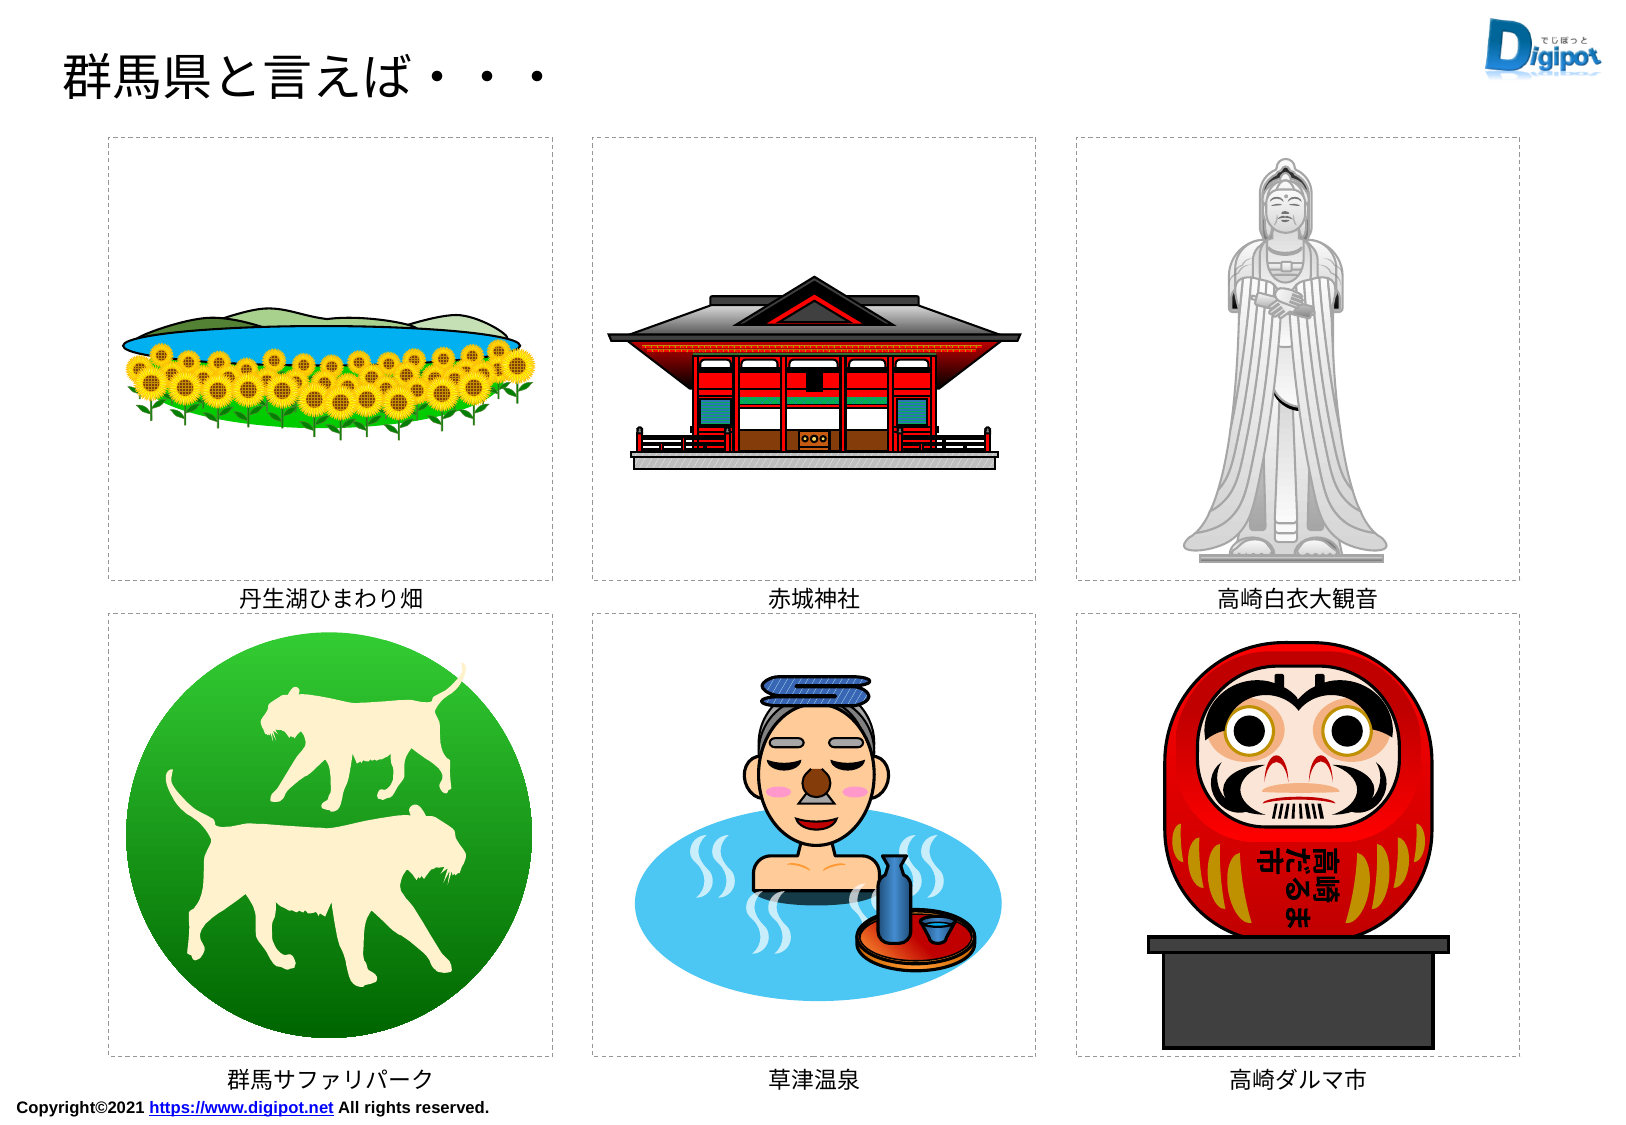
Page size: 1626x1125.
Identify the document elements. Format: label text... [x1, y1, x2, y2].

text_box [126, 632, 532, 1038]
text_box 草津温泉 [587, 1058, 1041, 1101]
picture [1485, 18, 1602, 82]
text_box 丹生湖ひまわり畑 [104, 577, 558, 620]
text_box 赤城神社 [587, 577, 1041, 620]
text_box 高崎ダルマ市 [1071, 1058, 1525, 1101]
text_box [634, 676, 1002, 1002]
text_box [1148, 642, 1449, 1049]
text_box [122, 308, 536, 441]
text_box 群馬サファリパーク [104, 1058, 558, 1101]
text_box 高崎白衣大観音 [1071, 577, 1525, 620]
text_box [1183, 158, 1387, 562]
text_box 群馬県と言えば・・・ [47, 38, 578, 113]
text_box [608, 276, 1021, 470]
